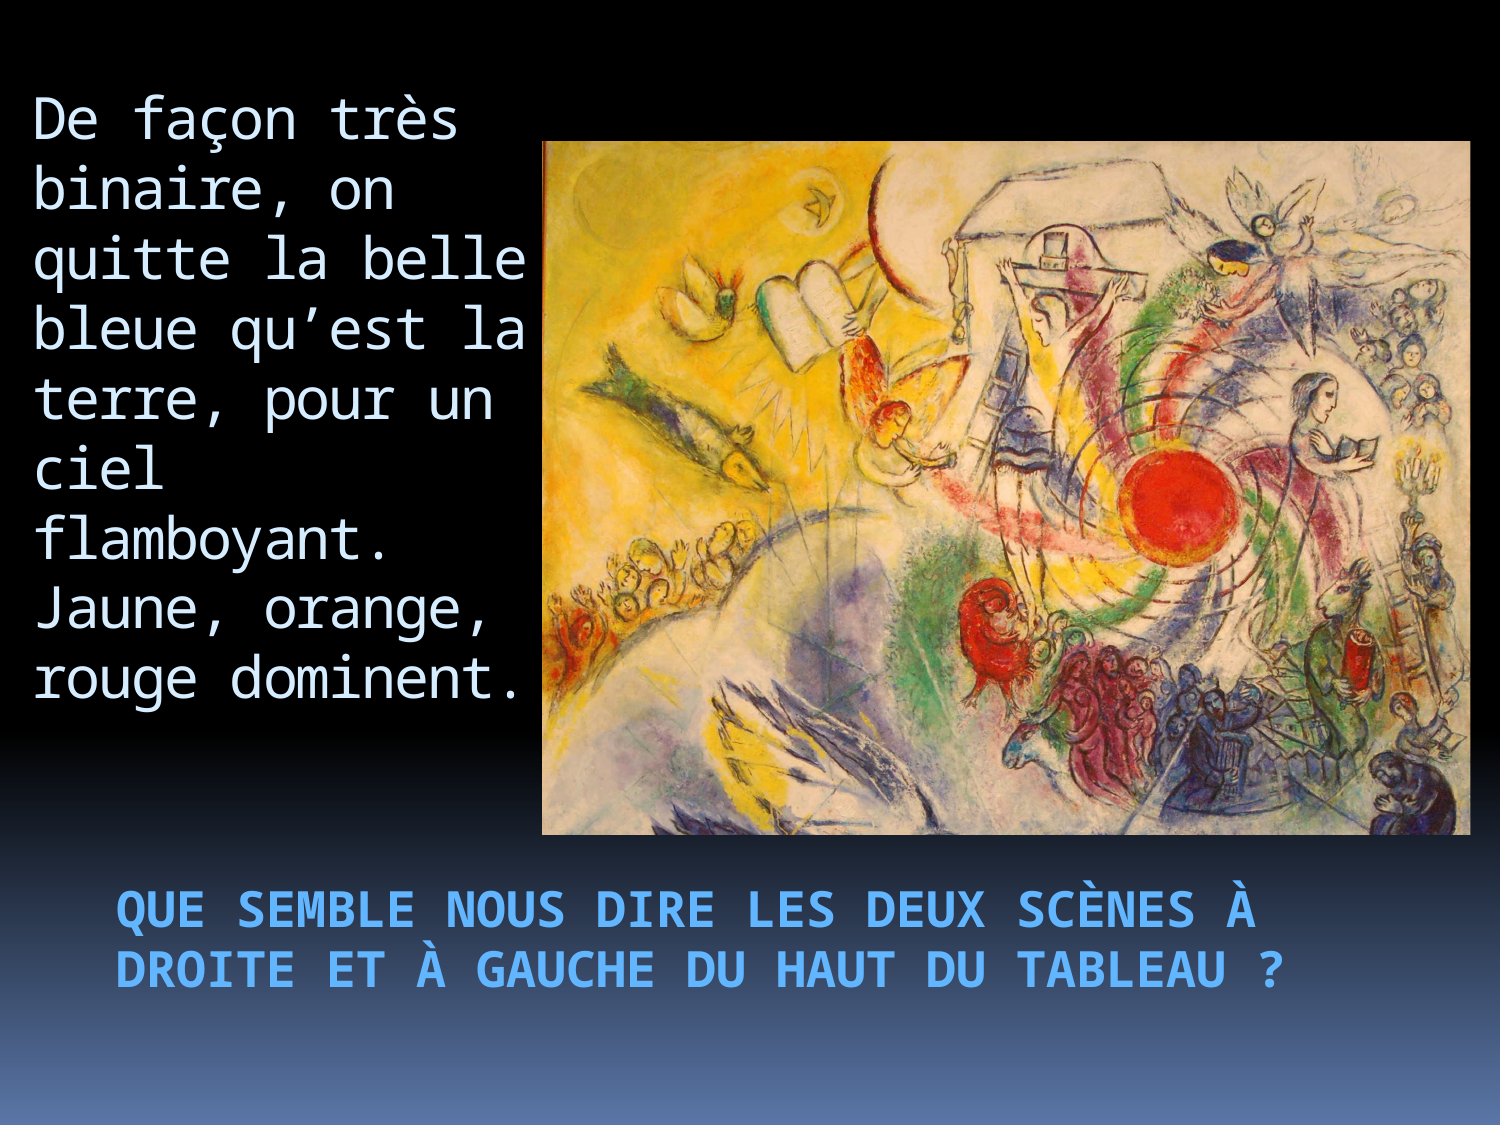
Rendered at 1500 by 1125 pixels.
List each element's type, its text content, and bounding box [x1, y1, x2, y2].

text_box Que semble nous dire les deux scènes à droite et à gauche du haut du tableau ? [101, 869, 1399, 1035]
picture [541, 141, 1471, 835]
text_box De façon très binaire, on quitte la belle bleue qu’est la terre, pour un ciel flamboyant. Jaune, orange, rouge dominent. [17, 73, 550, 716]
